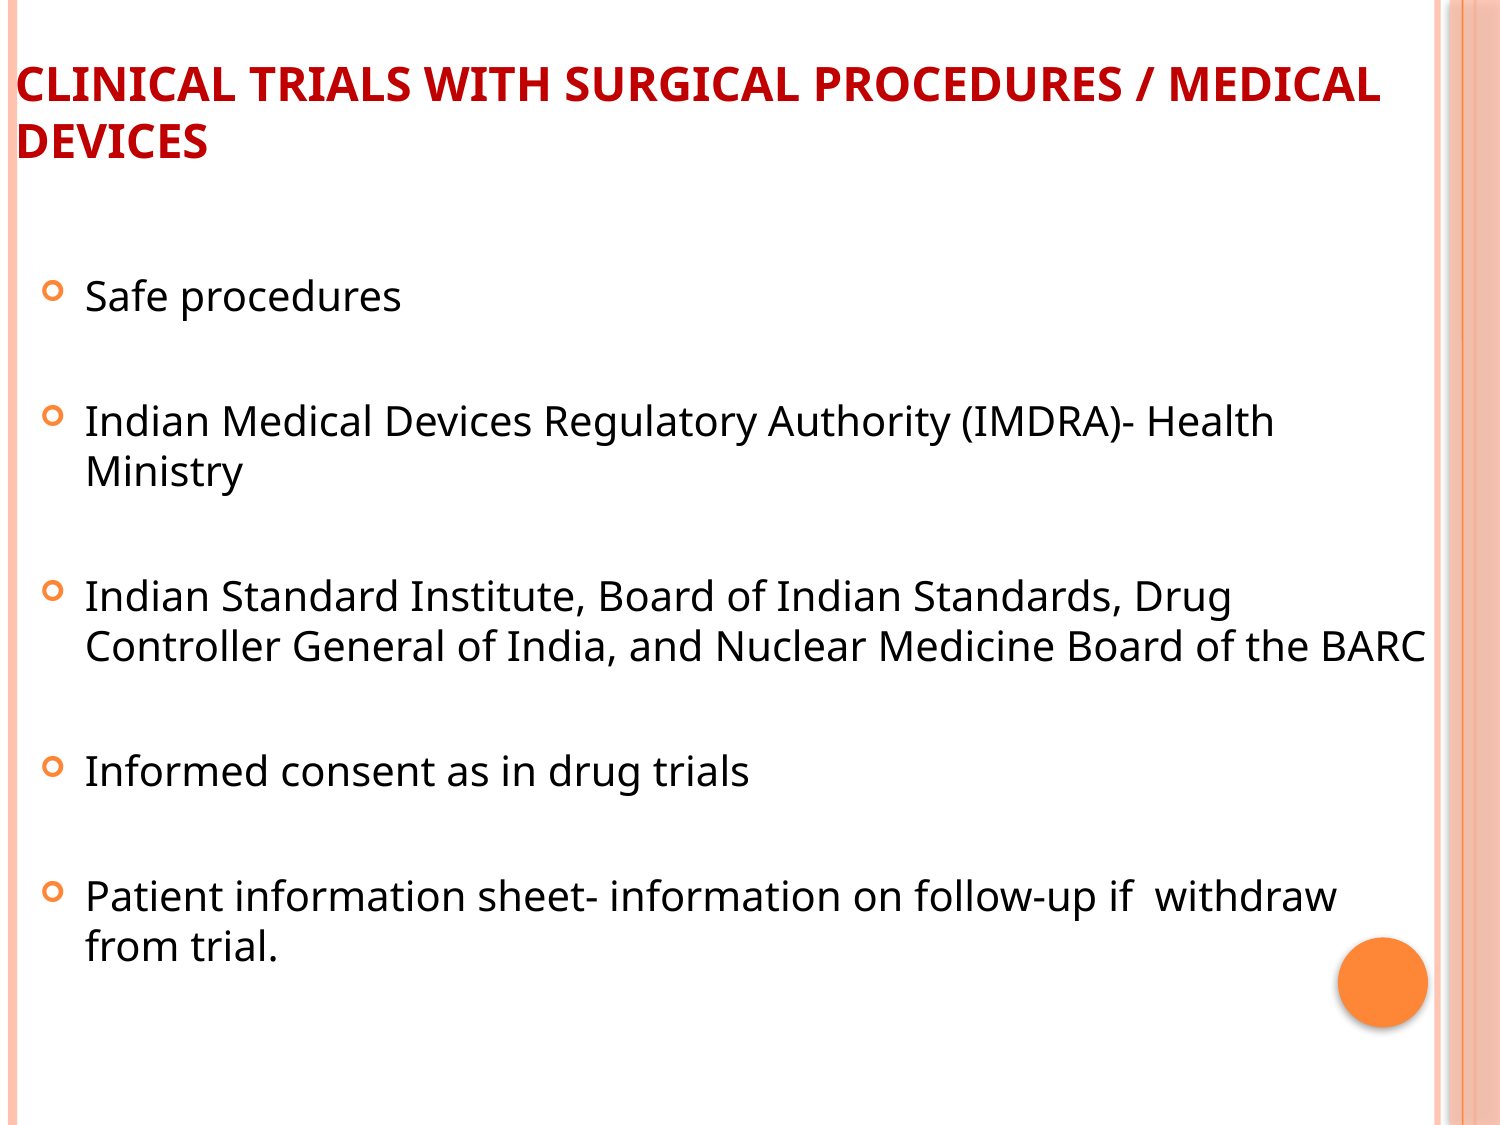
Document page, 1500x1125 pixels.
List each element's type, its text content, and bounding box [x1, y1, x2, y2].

list Safe procedures Indian Medical Devices Regulatory Authority (IMDRA)- Health Ministry Indian Standard Institute, Board of Indian Standards, Drug Controller General of India, and Nuclear Medicine Board of the BARC Informed consent as in drug trials Patient information sheet- information on follow-up if withdraw from trial. [24, 262, 1450, 1062]
title Clinical trials with surgical procedures / medical devices [0, 45, 1500, 233]
